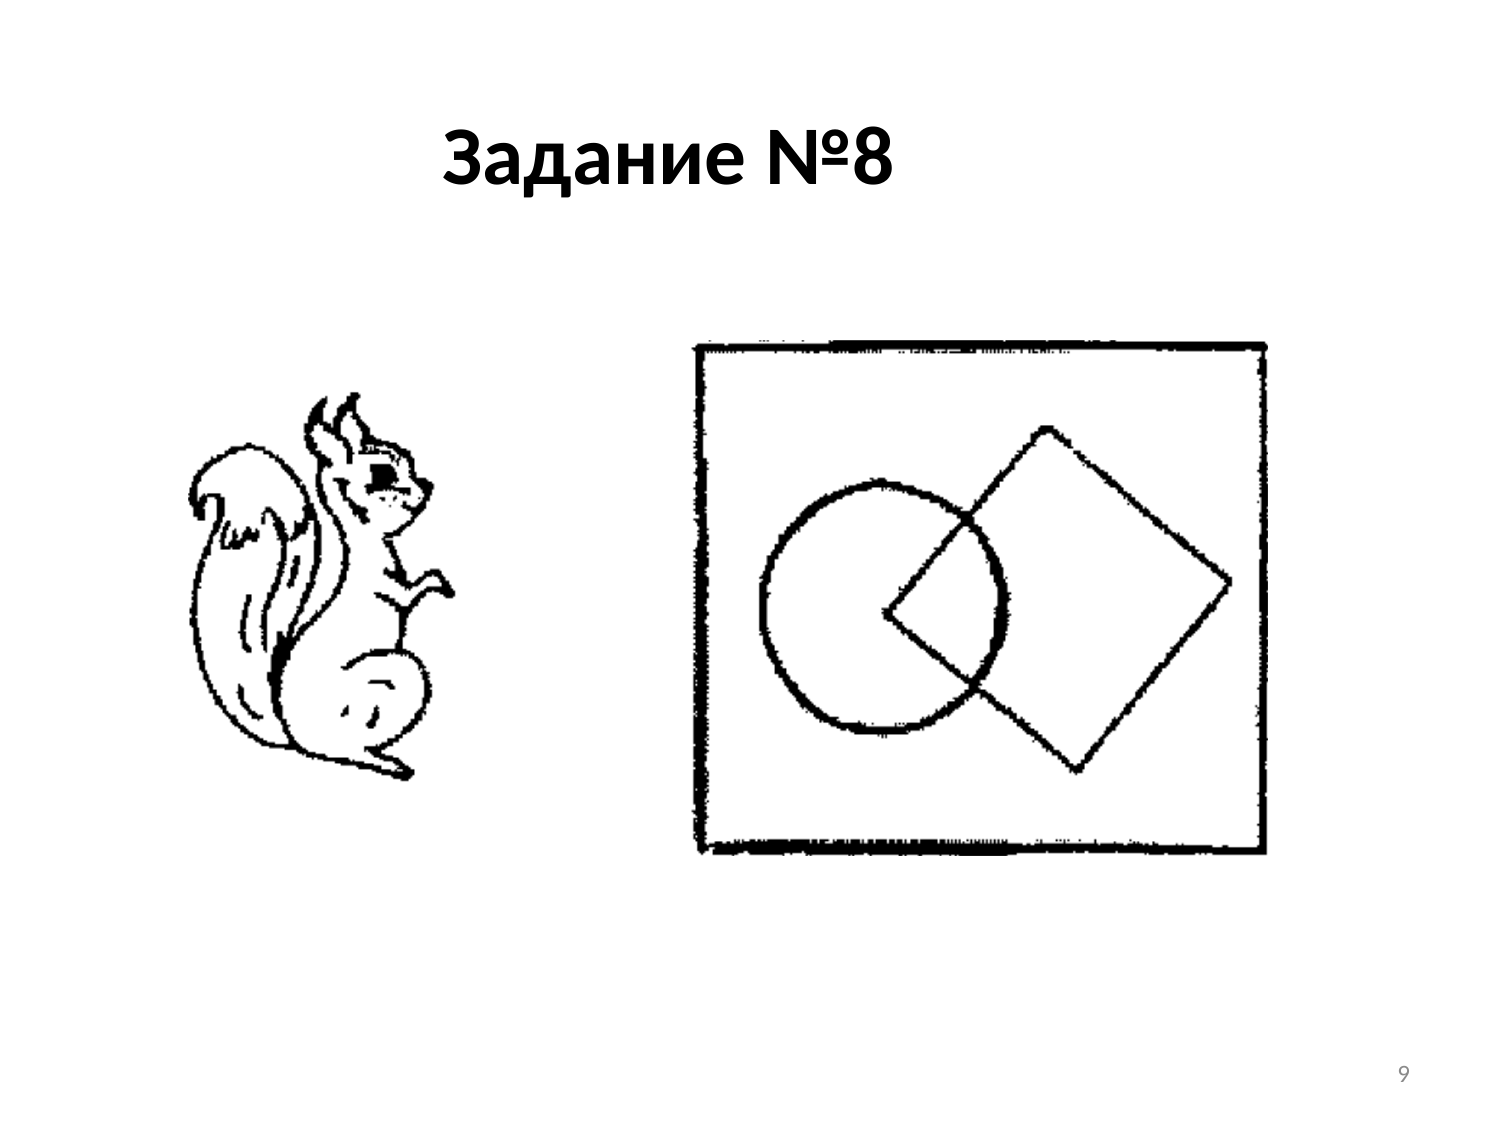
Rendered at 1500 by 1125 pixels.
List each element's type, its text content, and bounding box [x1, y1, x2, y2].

picture [187, 339, 1268, 856]
slide_number 9 [1074, 1042, 1425, 1103]
text_box Задание №8 [427, 93, 910, 209]
